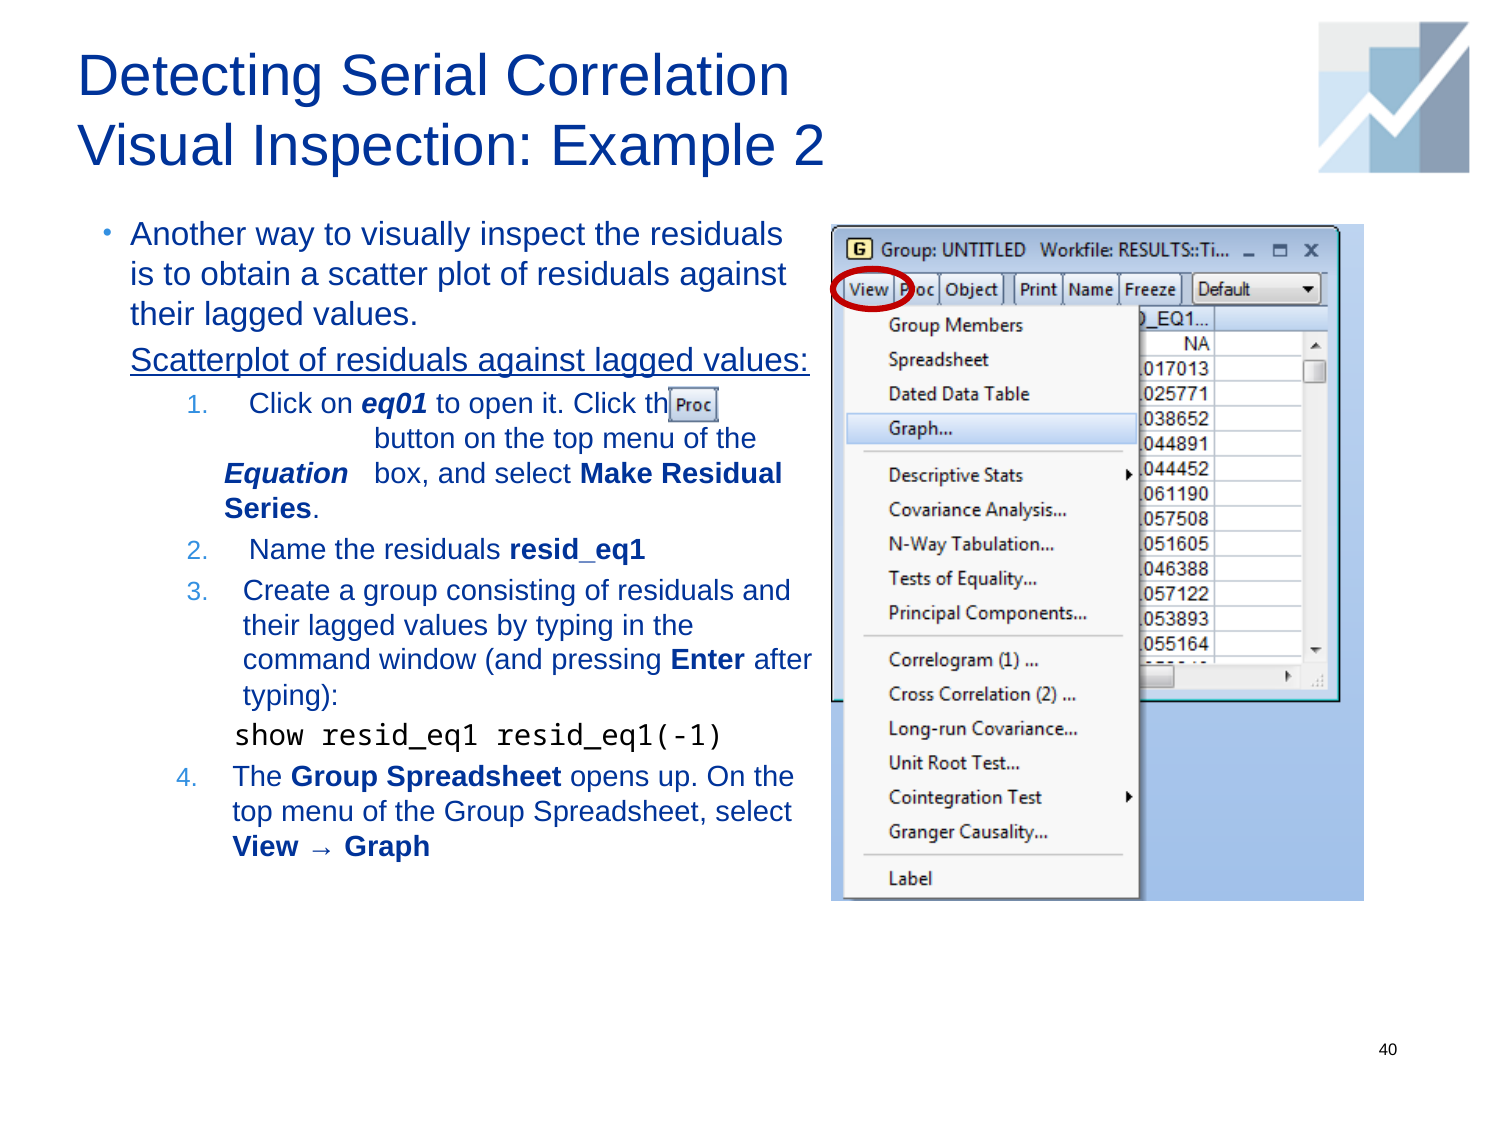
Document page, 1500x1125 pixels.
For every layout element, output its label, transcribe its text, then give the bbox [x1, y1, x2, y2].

text_box Another way to visually inspect the residuals is to obtain a scatter plot of residuals against their lagged values. Scatterplot of residuals against lagged values: Click on eq01 to open it. Click the button on the top menu of the Equation box, and select Make Residual Series. Name the residuals resid_eq1 Create a group consisting of residuals and their lagged values by typing in the command window (and pressing Enter after typing): show resid_eq1 resid_eq1(-1) The Group Spreadsheet opens up. On the top menu of the Group Spreadsheet, select View → Graph [87, 204, 832, 1019]
picture [668, 386, 719, 425]
picture [1300, 11, 1479, 181]
picture [830, 223, 1365, 901]
title Detecting Serial Correlation Visual Inspection: Example 2 [62, 0, 1297, 185]
slide_number 40 [1262, 1015, 1413, 1067]
